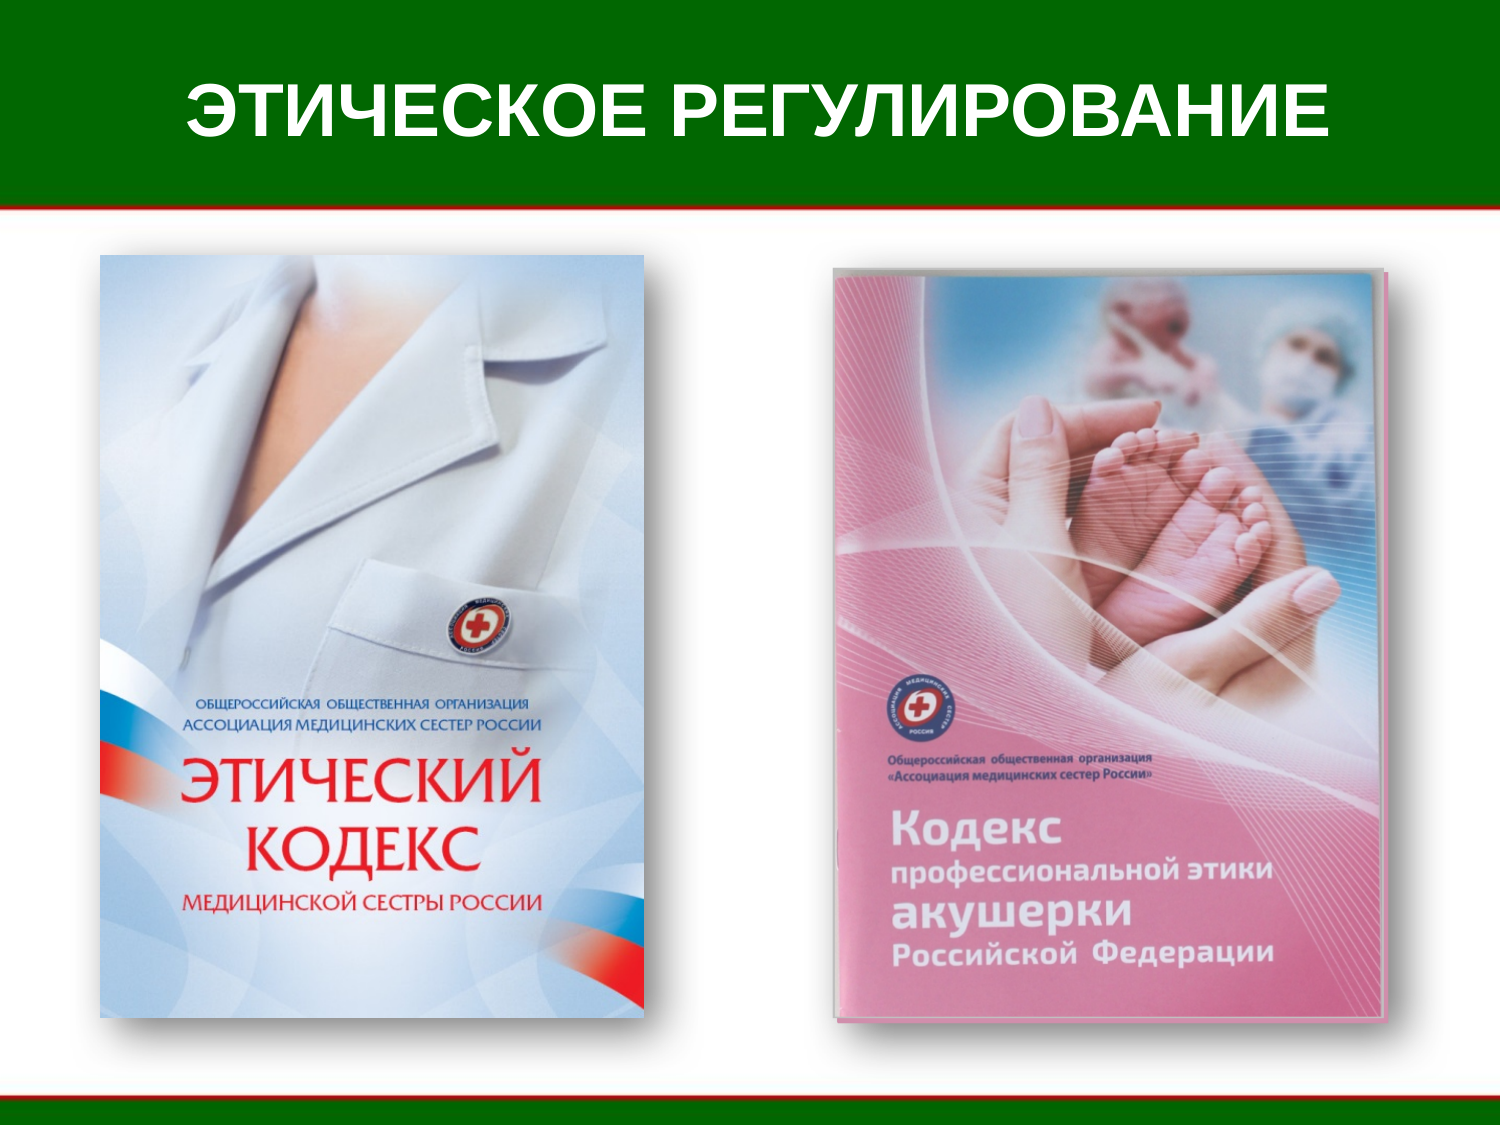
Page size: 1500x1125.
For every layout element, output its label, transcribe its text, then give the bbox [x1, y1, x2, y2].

text_box ЭТИЧЕСКОЕ РЕГУЛИРОВАНИЕ [41, 35, 1477, 159]
picture [0, 0, 1500, 1125]
